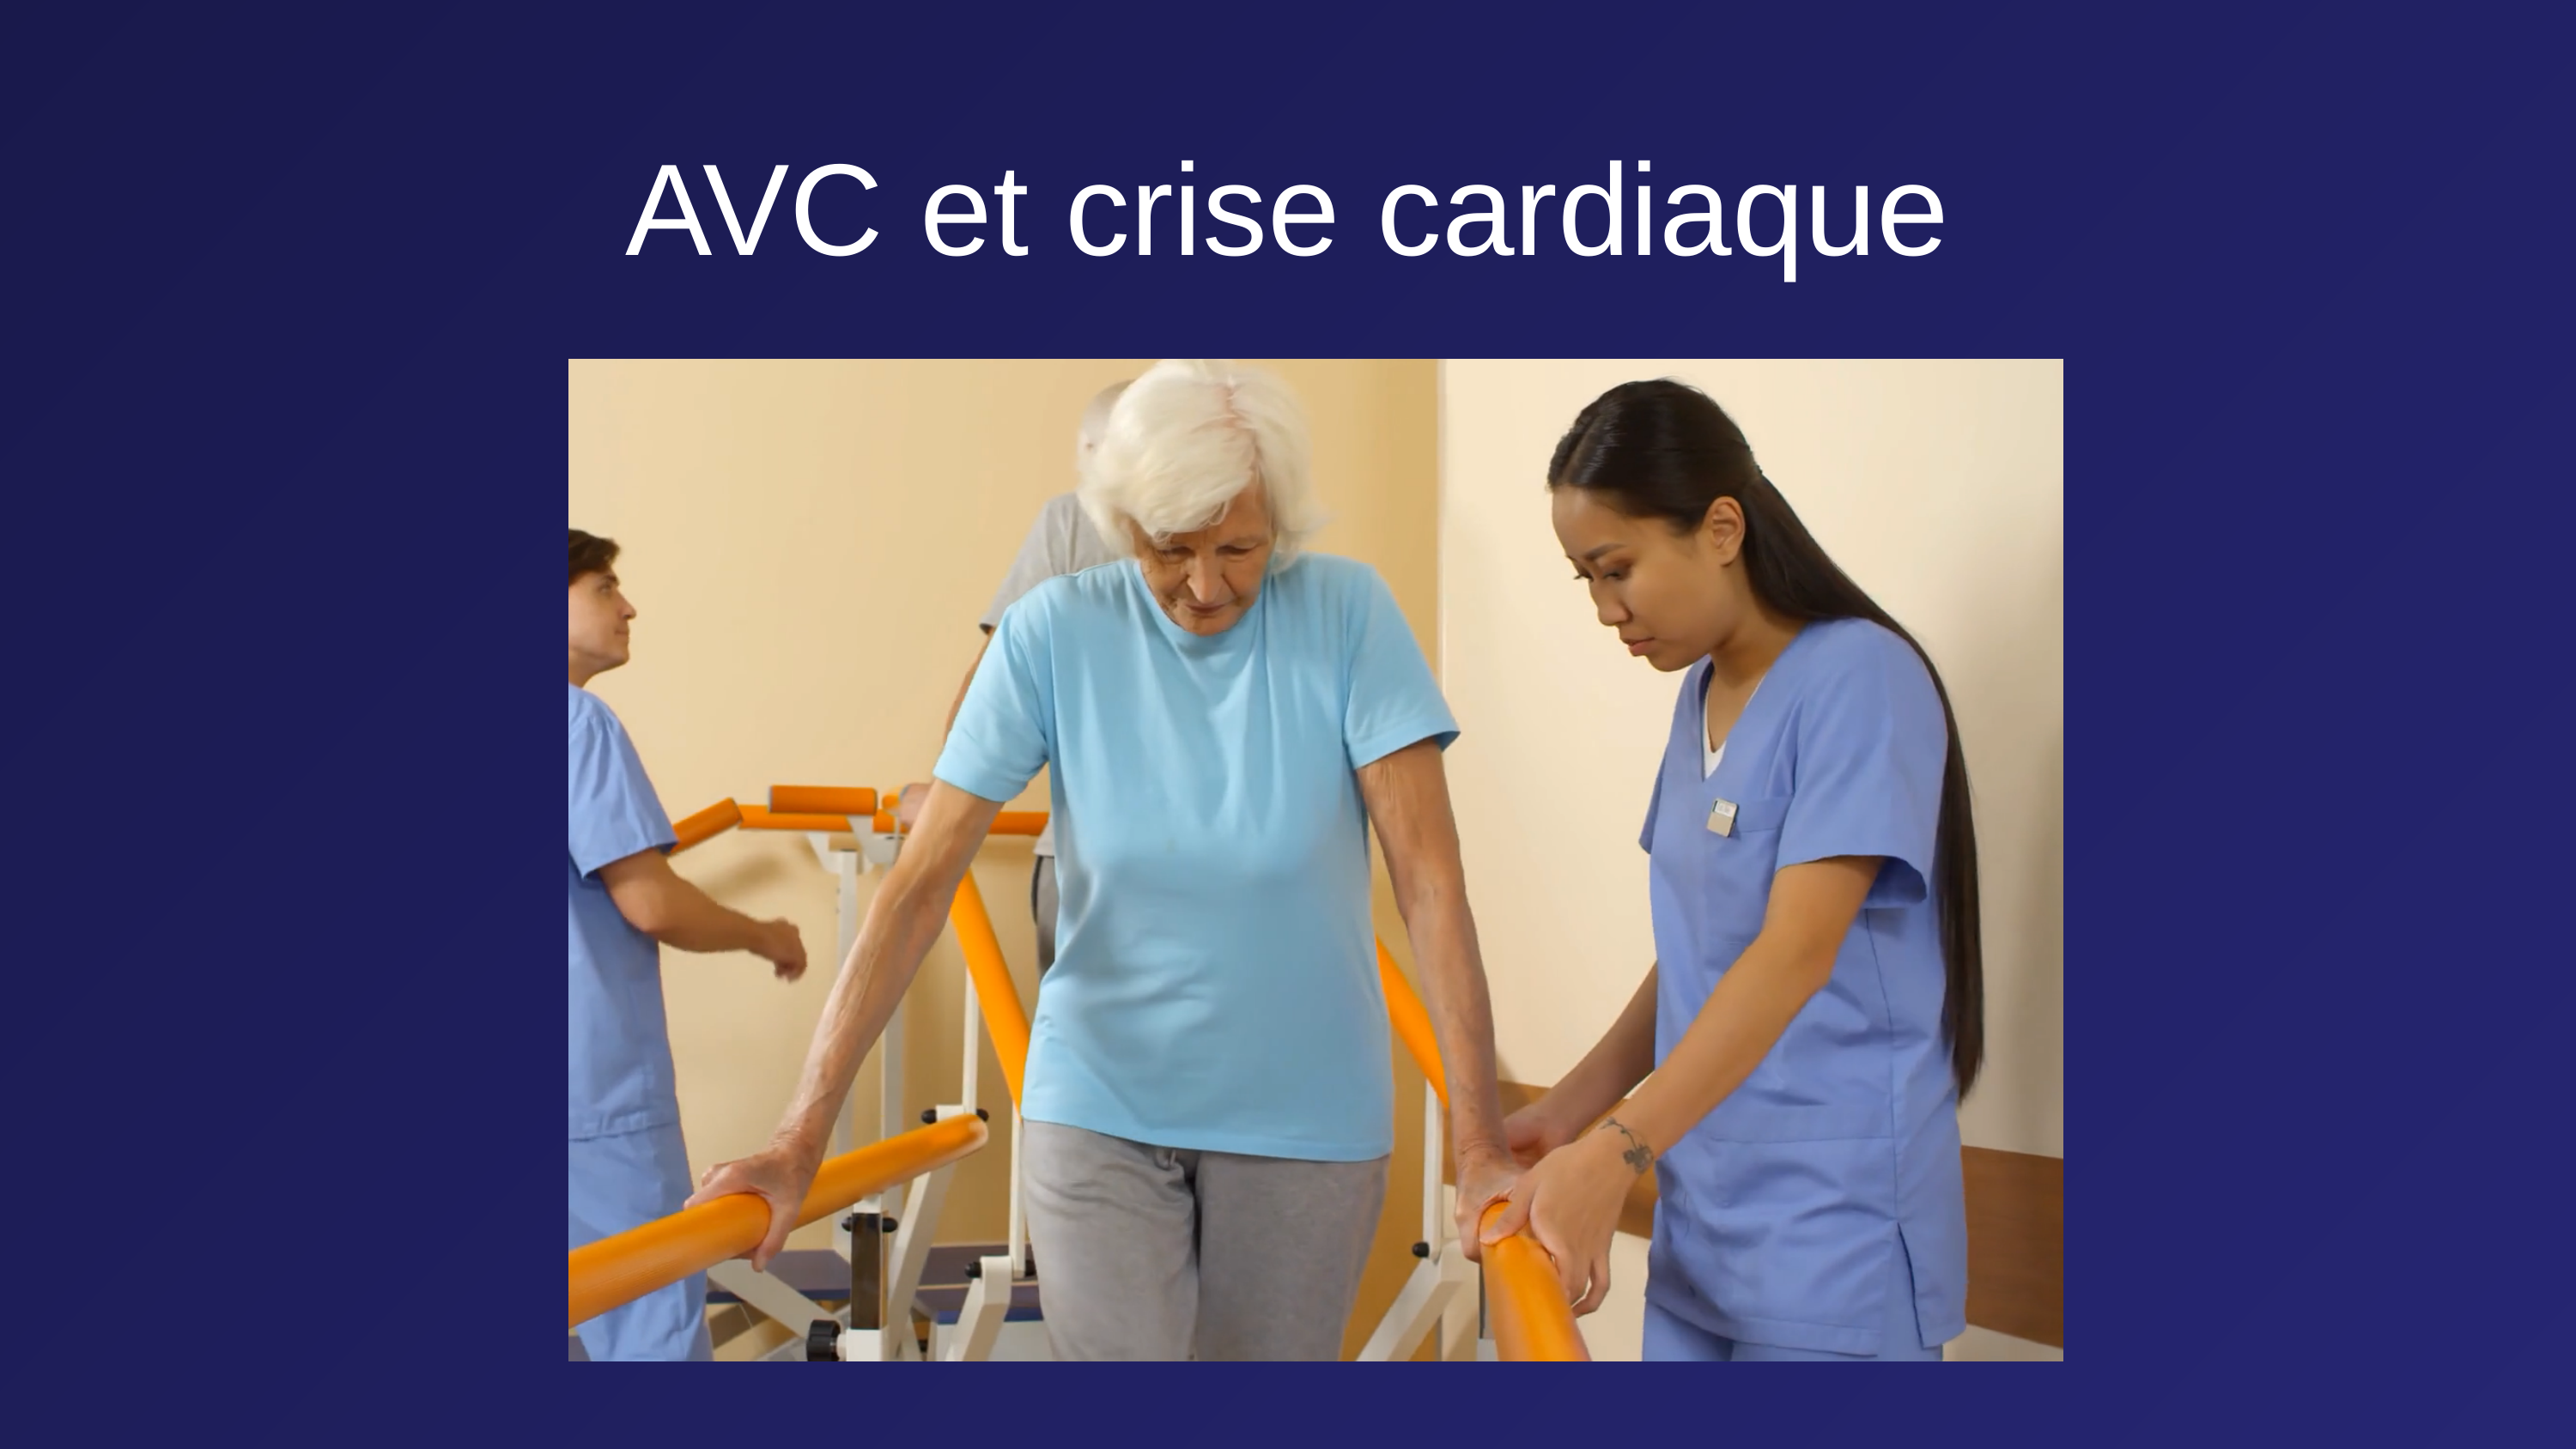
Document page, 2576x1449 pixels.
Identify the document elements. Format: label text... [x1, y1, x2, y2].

picture [568, 359, 2063, 1362]
title AVC et crise cardiaque [304, 134, 2272, 273]
